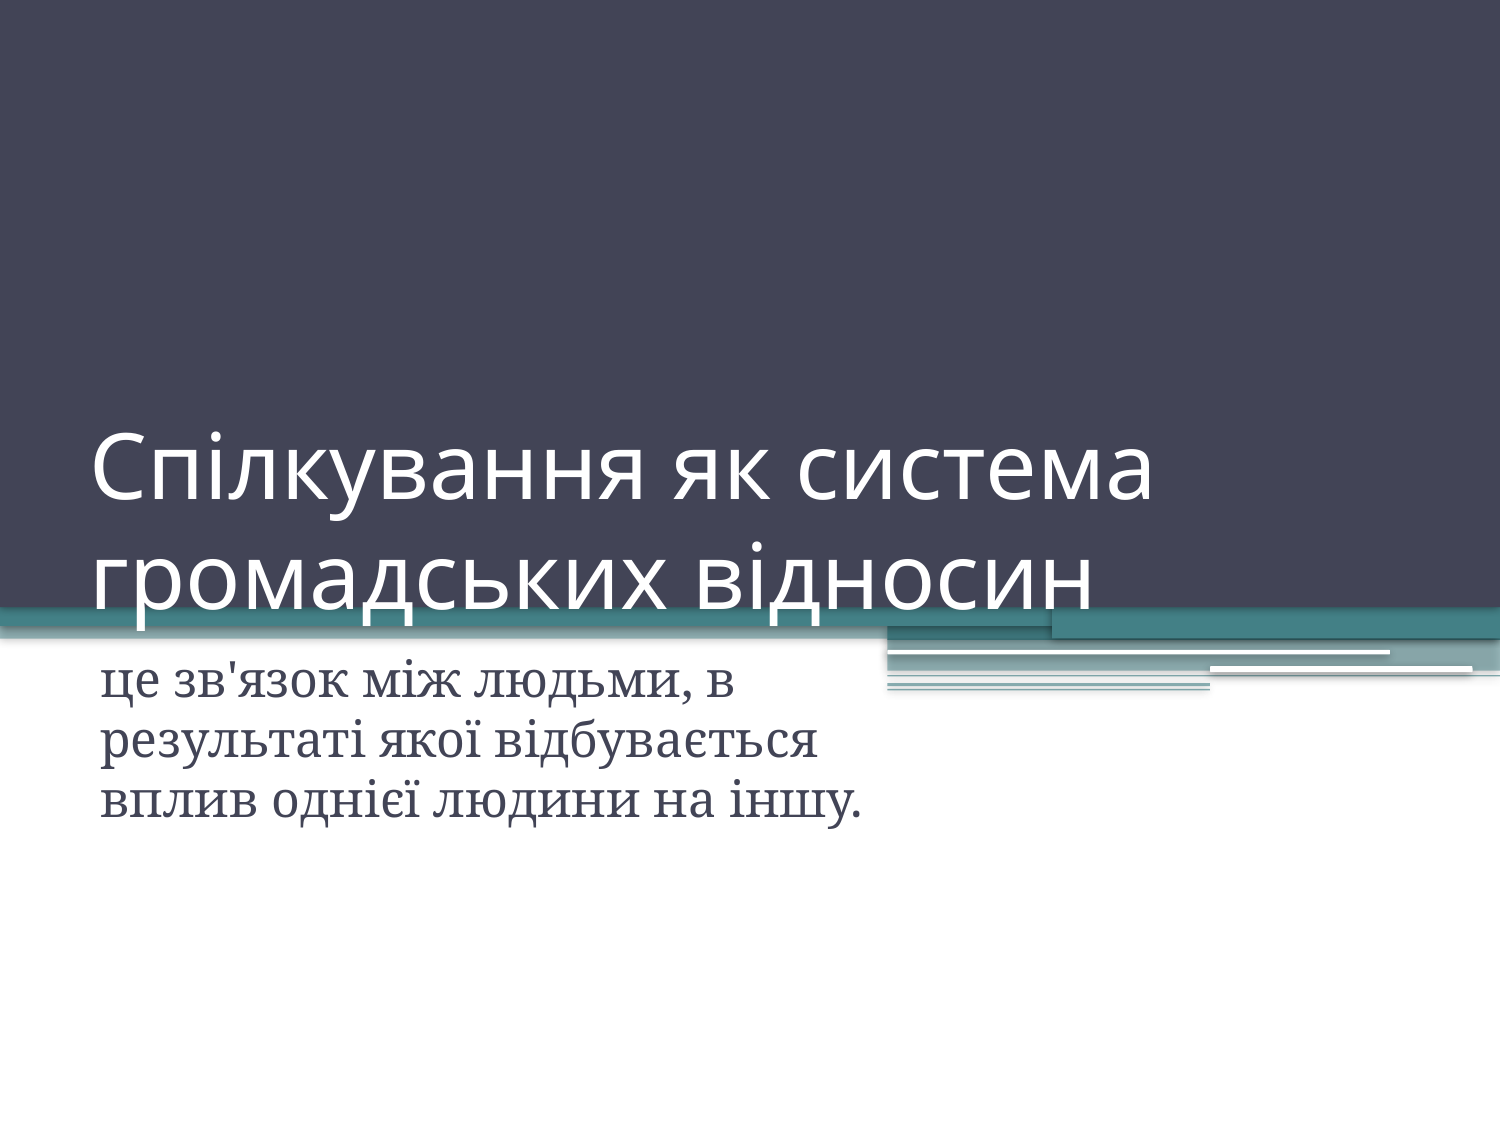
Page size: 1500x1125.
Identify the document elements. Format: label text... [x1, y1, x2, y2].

title Спілкування як система громадських відносин [75, 394, 1463, 636]
subtitle це зв'язок між людьми, в результаті якої відбувається вплив однієї людини на іншу. [75, 639, 888, 928]
